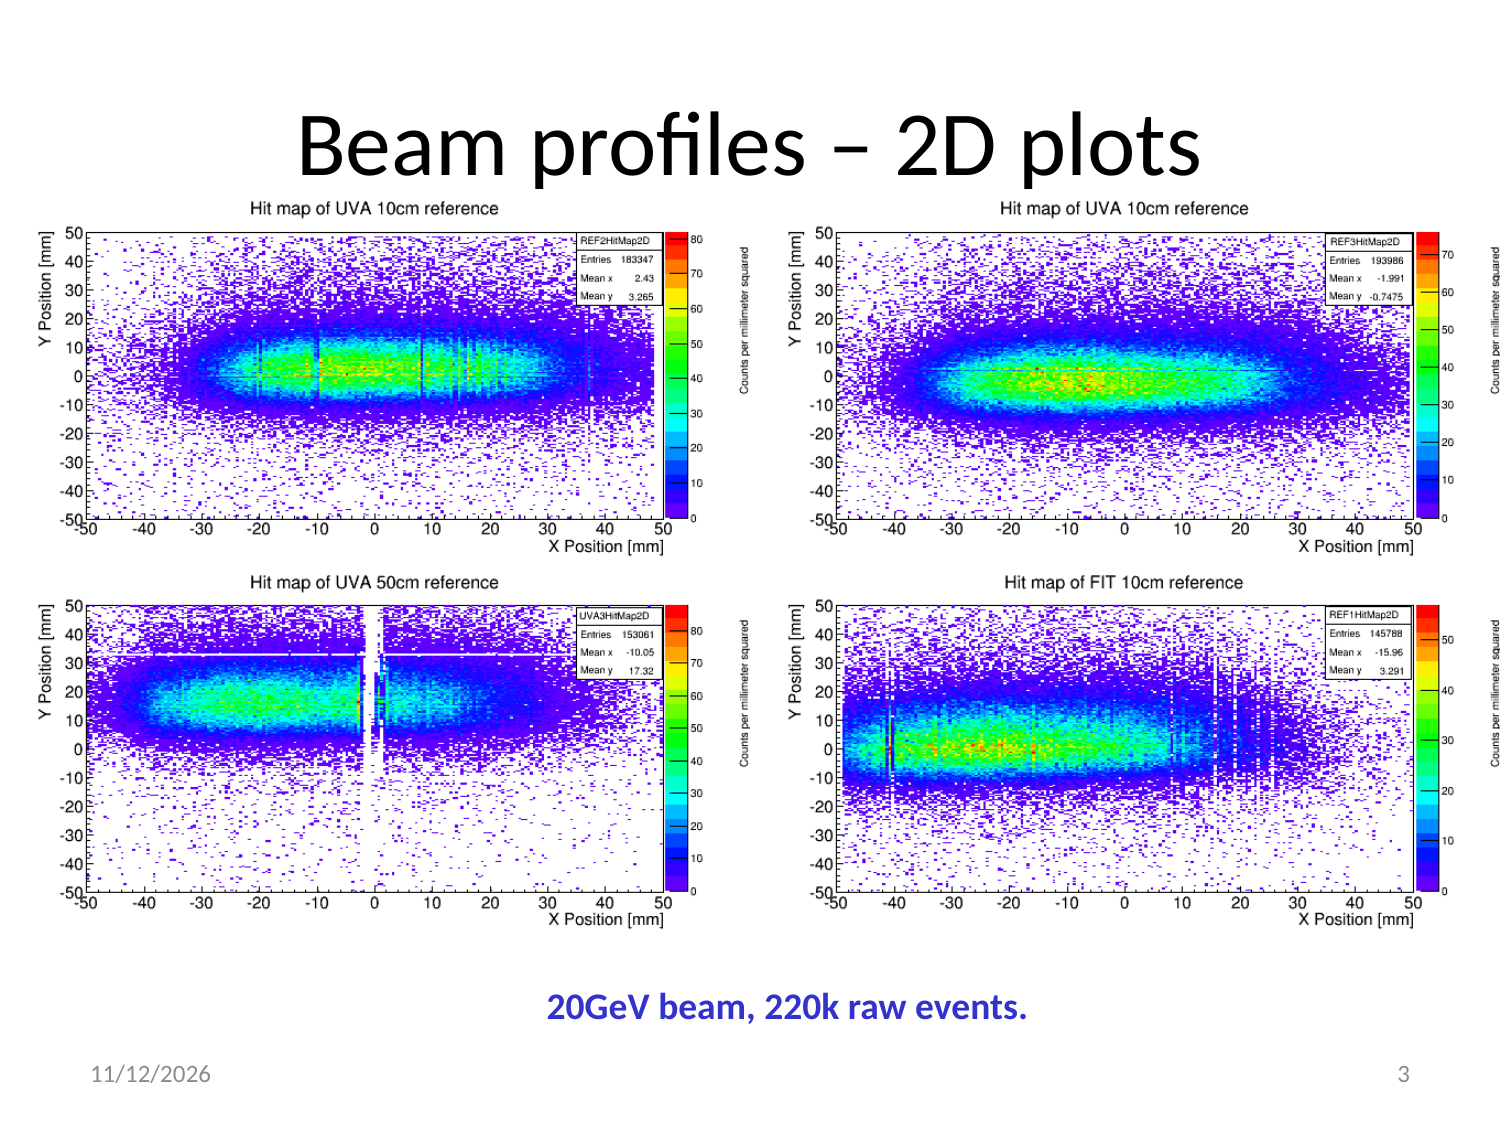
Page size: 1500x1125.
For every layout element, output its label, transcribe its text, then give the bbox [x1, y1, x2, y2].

title Beam profiles – 2D plots [75, 45, 1425, 188]
slide_number 3 [1074, 1042, 1425, 1103]
text_box 20GeV beam, 220k raw events. [125, 974, 1450, 1035]
picture [0, 189, 1500, 936]
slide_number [75, 1042, 425, 1103]
